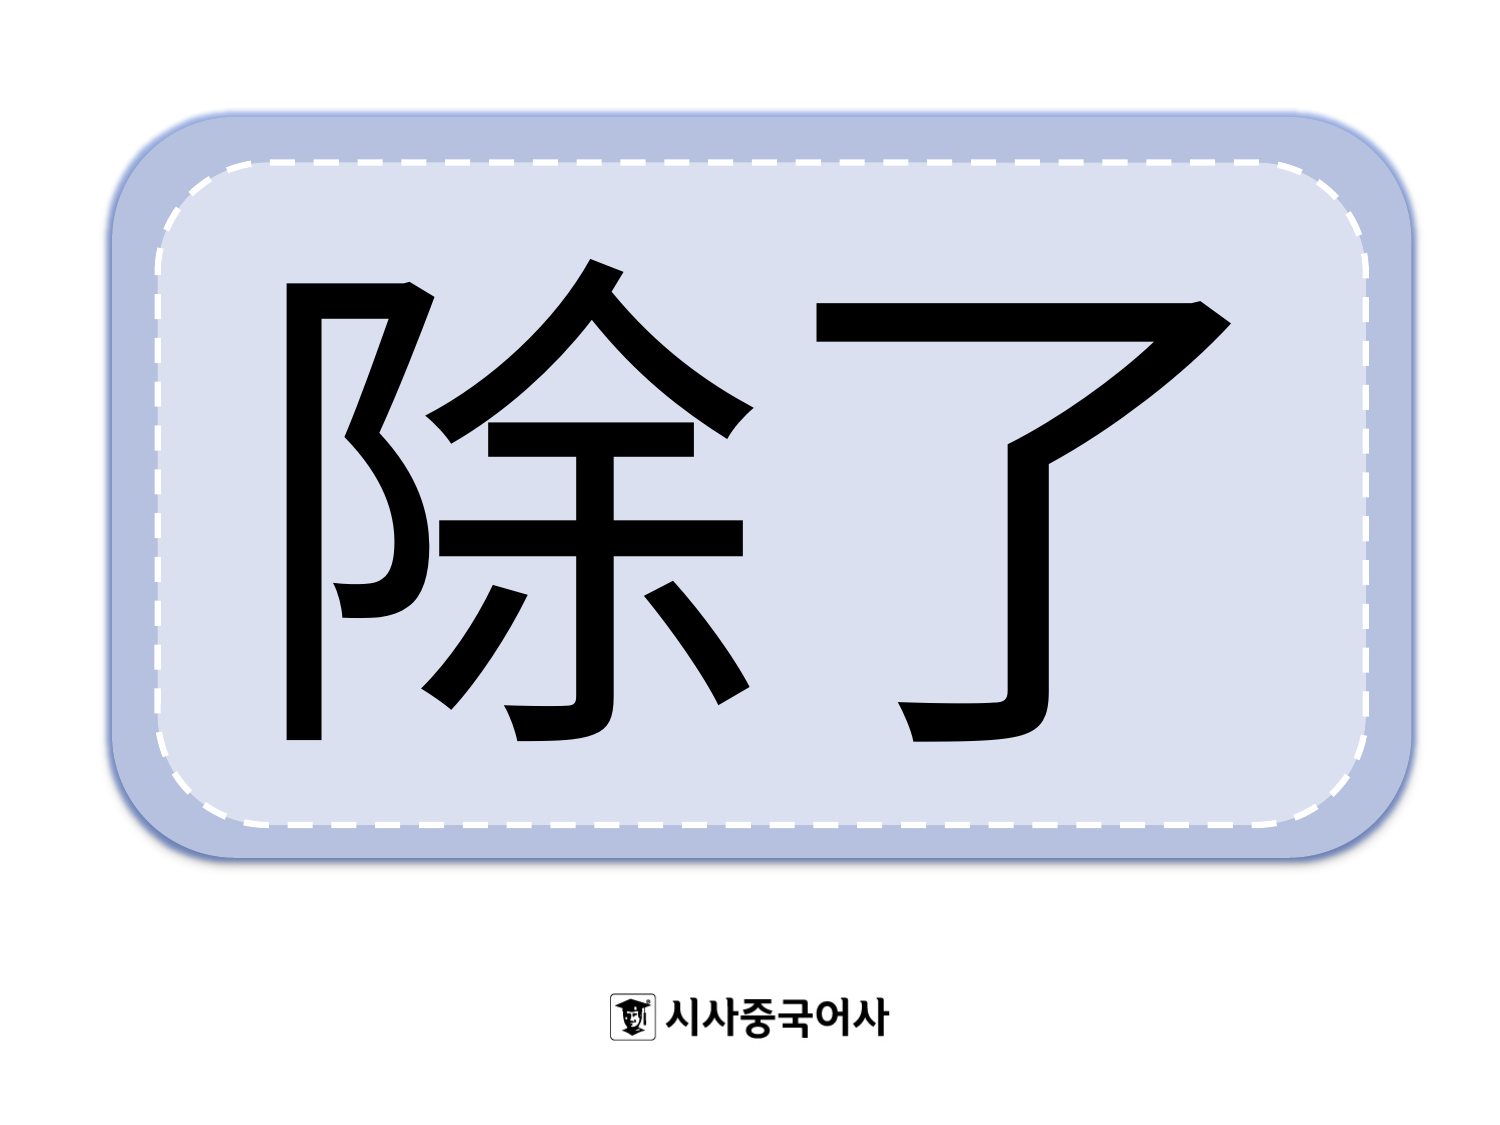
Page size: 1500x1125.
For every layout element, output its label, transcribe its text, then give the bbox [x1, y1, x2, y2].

picture [602, 987, 898, 1047]
text_box 除了 [162, 160, 1371, 824]
